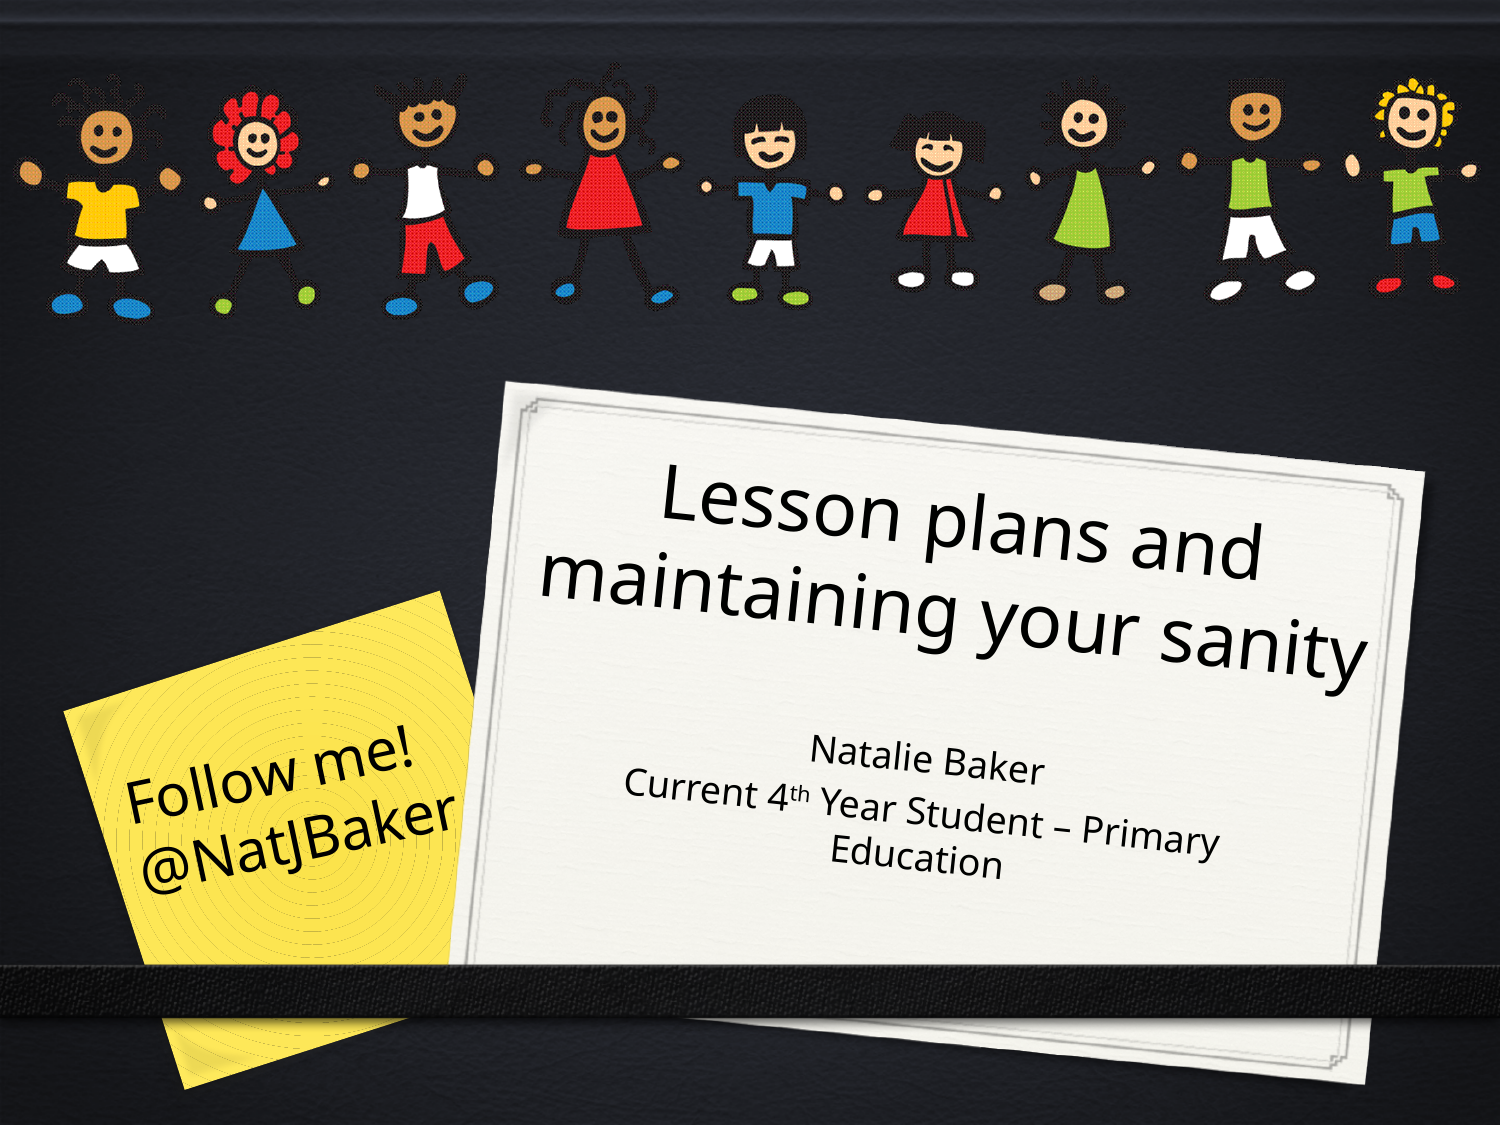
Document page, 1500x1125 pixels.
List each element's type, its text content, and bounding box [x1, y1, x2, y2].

subtitle Natalie Baker Current 4th Year Student – Primary Education [518, 687, 1326, 940]
picture [69, 693, 153, 788]
text_box Follow me! @NatJBaker [102, 690, 482, 916]
title Lesson plans and maintaining your sanity [510, 428, 1407, 708]
picture [0, 379, 1500, 1102]
picture [0, 55, 1500, 330]
